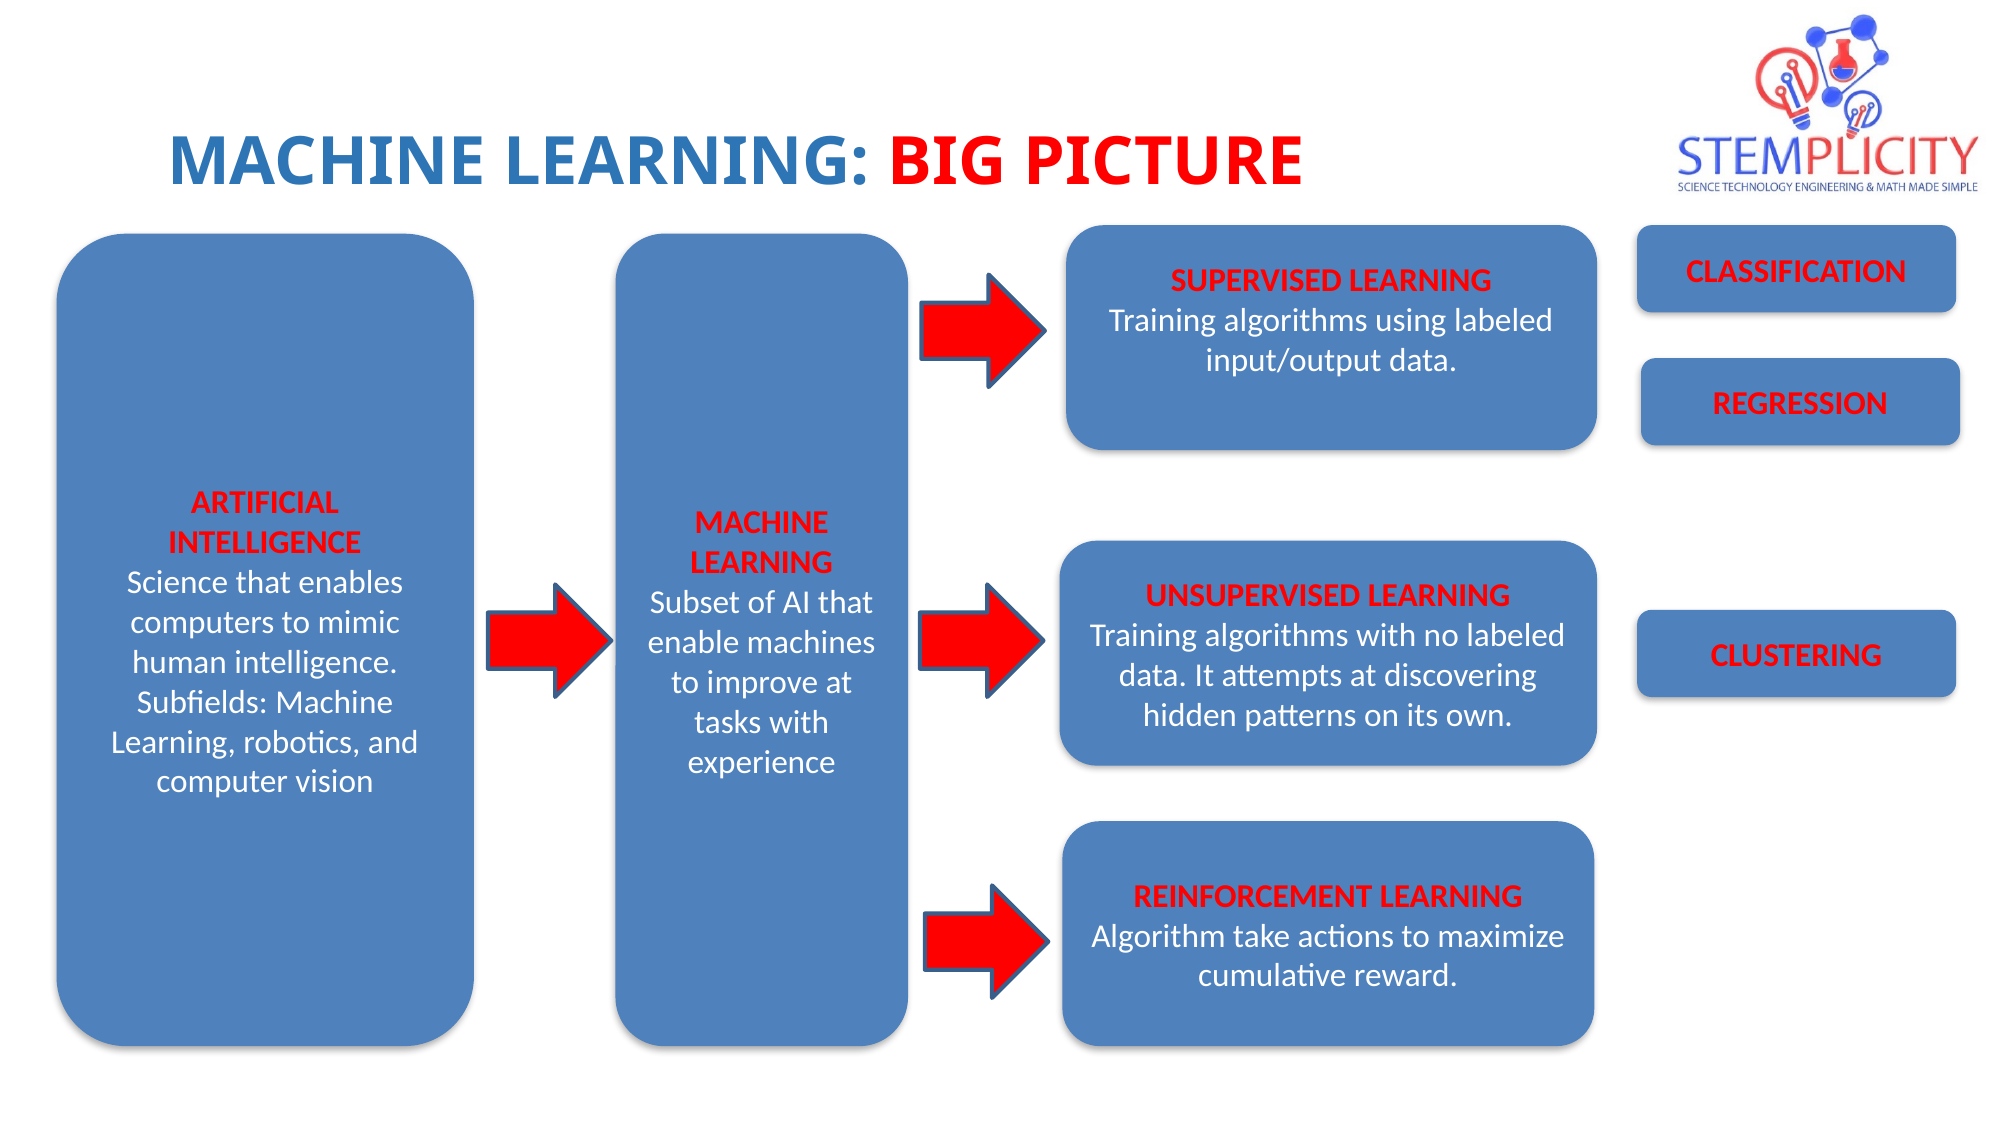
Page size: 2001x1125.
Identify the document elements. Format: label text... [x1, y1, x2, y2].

picture [1670, 7, 1986, 201]
text_box [919, 272, 1047, 389]
text_box UNSUPERVISED LEARNING Training algorithms with no labeled data. It attempts at discovering hidden patterns on its own. [1057, 538, 1600, 768]
text_box SUPERVISED LEARNING Training algorithms using labeled input/output data. [1064, 223, 1600, 453]
text_box CLASSIFICATION [1635, 223, 1959, 315]
text_box MACHINE LEARNING Subset of AI that enable machines to improve at tasks with experience [613, 231, 911, 1049]
text_box CLUSTERING [1635, 607, 1959, 700]
text_box REGRESSION [1638, 356, 1963, 448]
text_box [917, 582, 1046, 699]
text_box [485, 582, 614, 699]
text_box [922, 883, 1051, 1000]
text_box MACHINE LEARNING: BIG PICTURE [152, 53, 1603, 272]
text_box ARTIFICIAL INTELLIGENCE Science that enables computers to mimic human intelligence. Subfields: Machine Learning, robotics, and computer vision [54, 231, 477, 1049]
text_box REINFORCEMENT LEARNING Algorithm take actions to maximize cumulative reward. [1060, 819, 1597, 1049]
